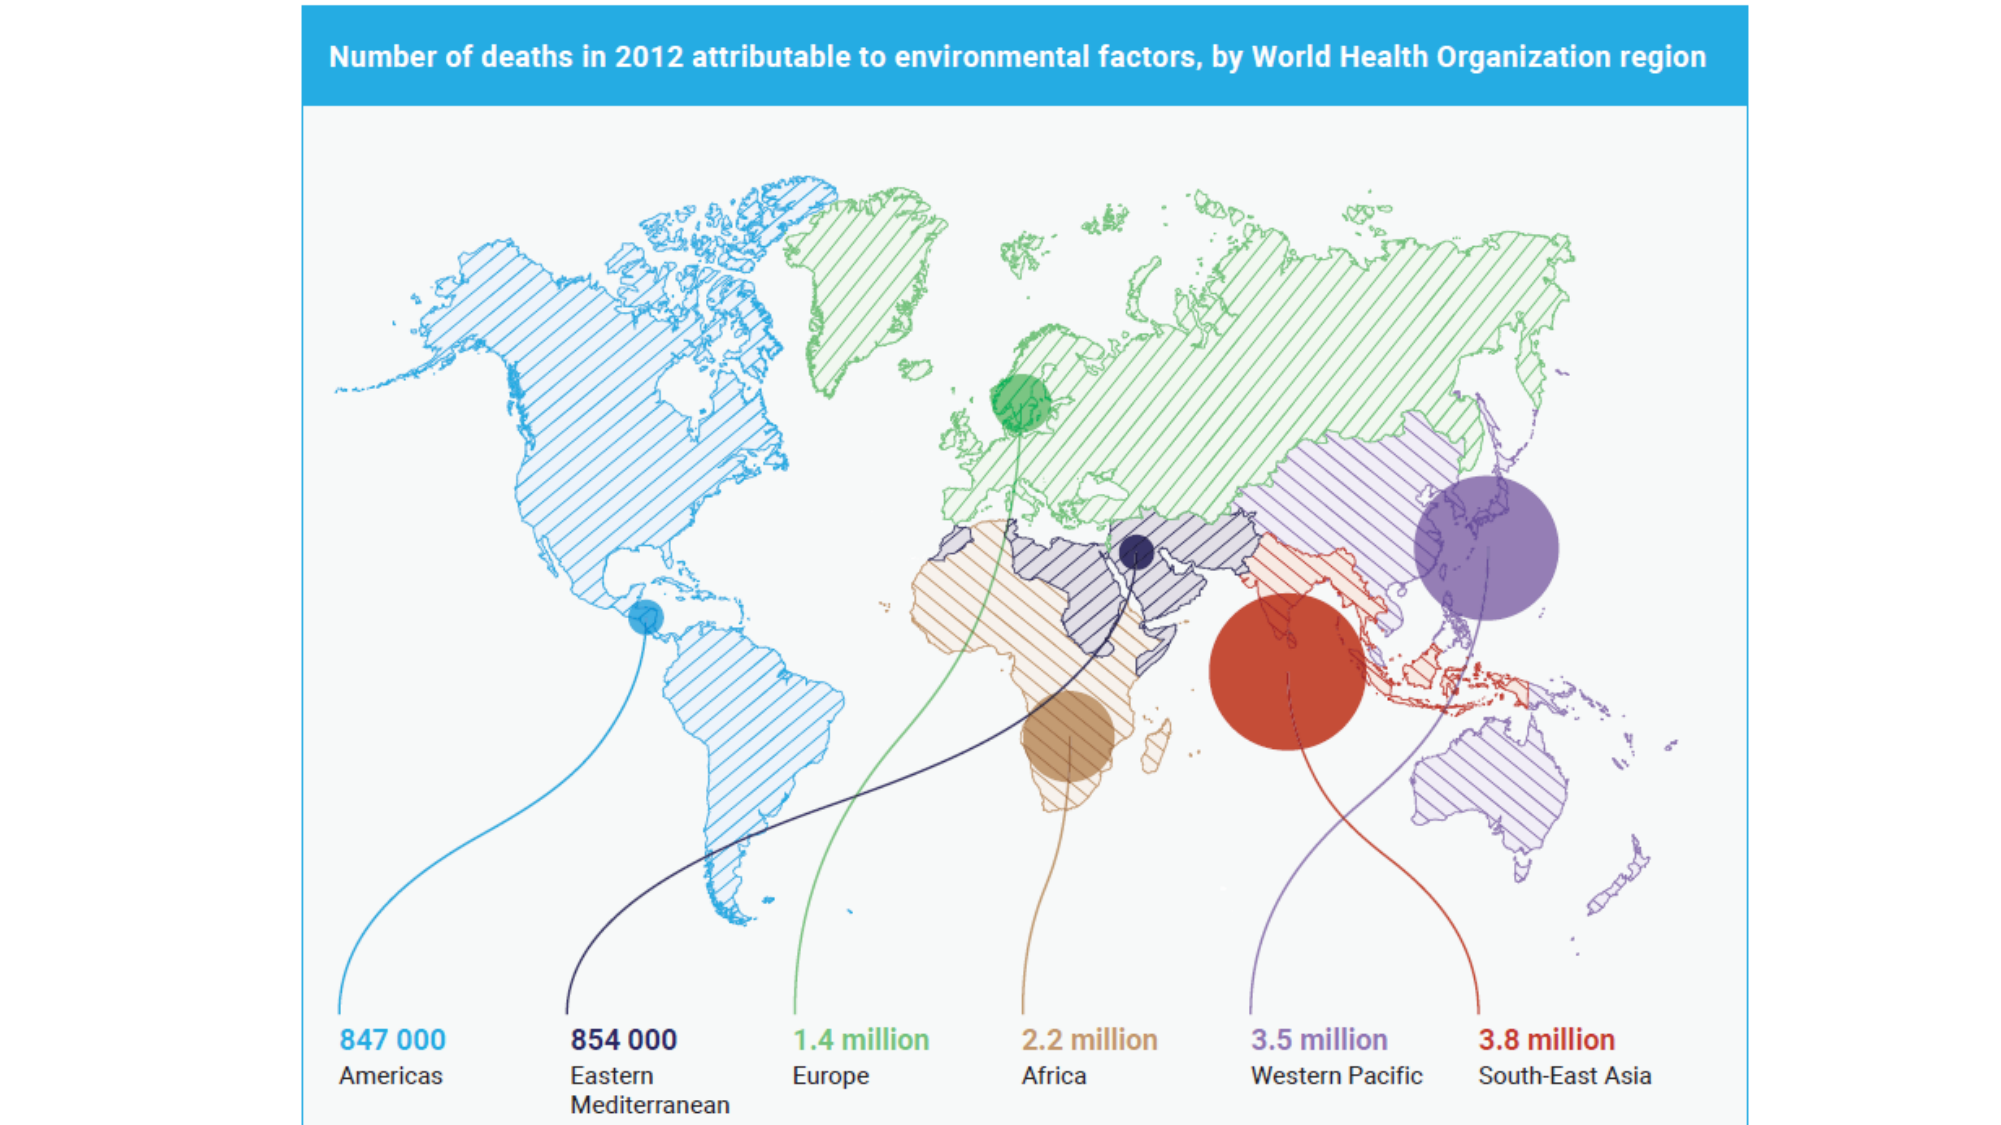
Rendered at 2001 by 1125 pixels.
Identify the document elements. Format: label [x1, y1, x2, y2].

picture [297, 0, 1750, 1125]
